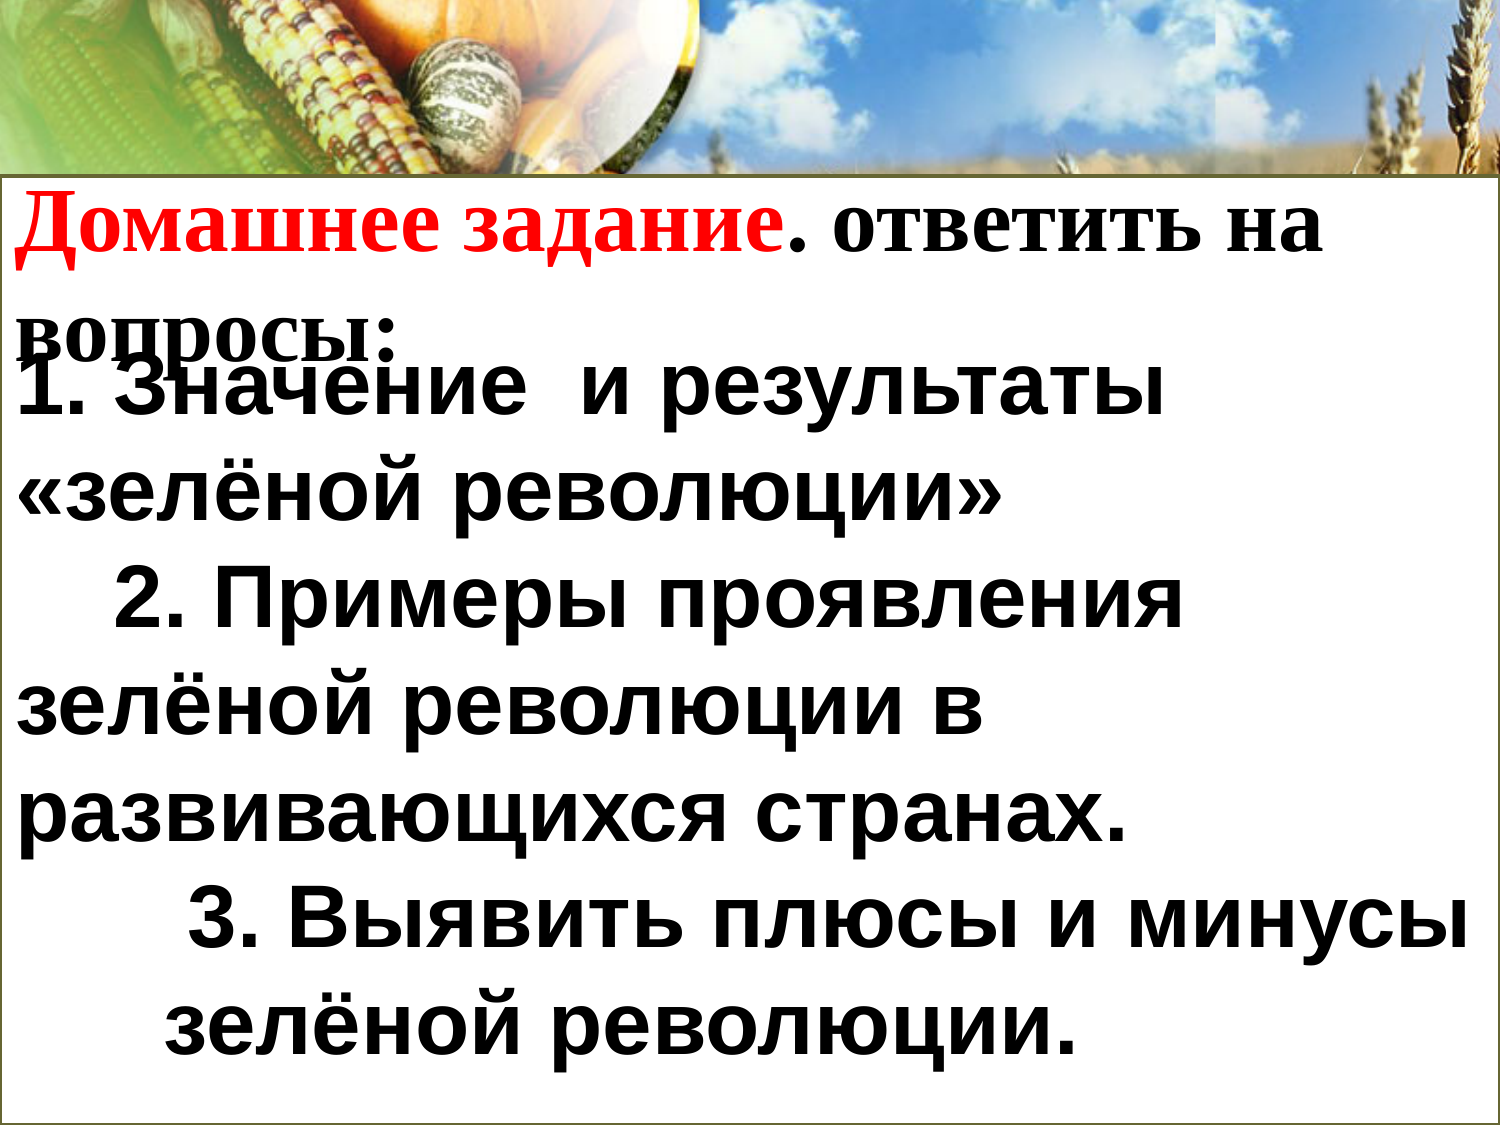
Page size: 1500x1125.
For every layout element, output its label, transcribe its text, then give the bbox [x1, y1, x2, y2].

picture [0, 0, 1500, 152]
text_box Домашнее задание. ответить на вопросы: [0, 152, 1500, 497]
title 1. Значение и результаты «зелёной революции» 2. Примеры проявления зелёной революции в развивающихся странах. 3. Выявить плюсы и минусы зелёной революции. [0, 497, 1500, 1125]
